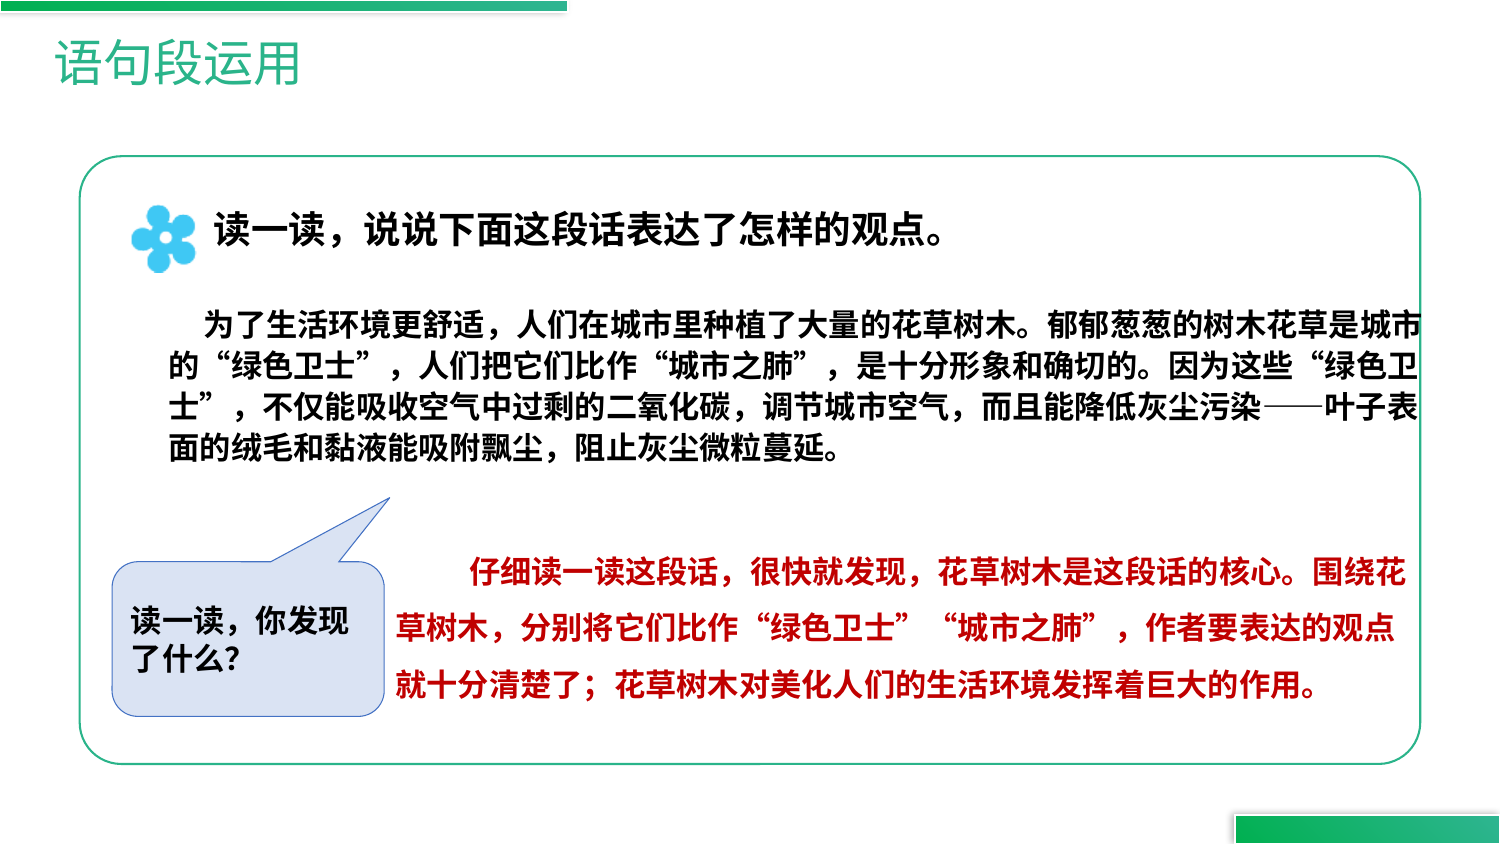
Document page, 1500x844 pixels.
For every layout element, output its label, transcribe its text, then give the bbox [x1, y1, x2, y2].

list 语句段运用 [41, 32, 471, 94]
text_box 读一读，你发现了什么？ [111, 497, 391, 717]
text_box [130, 199, 1451, 274]
text_box 仔细读一读这段话，很快就发现，花草树木是这段话的核心。围绕花草树木，分别将它们比作“绿色卫士”“城市之肺”，作者要表达的观点就十分清楚了；花草树木对美化人们的生活环境发挥着巨大的作用。 [384, 528, 1422, 844]
text_box 为了生活环境更舒适，人们在城市里种植了大量的花草树木。郁郁葱葱的树木花草是城市的“绿色卫士”，人们把它们比作“城市之肺”，是十分形象和确切的。因为这些“绿色卫士”，不仅能吸收空气中过剩的二氧化碳，调节城市空气，而且能降低灰尘污染——叶子表面的绒毛和黏液能吸附飘尘，阻止灰尘微粒蔓延。 [157, 295, 1436, 472]
